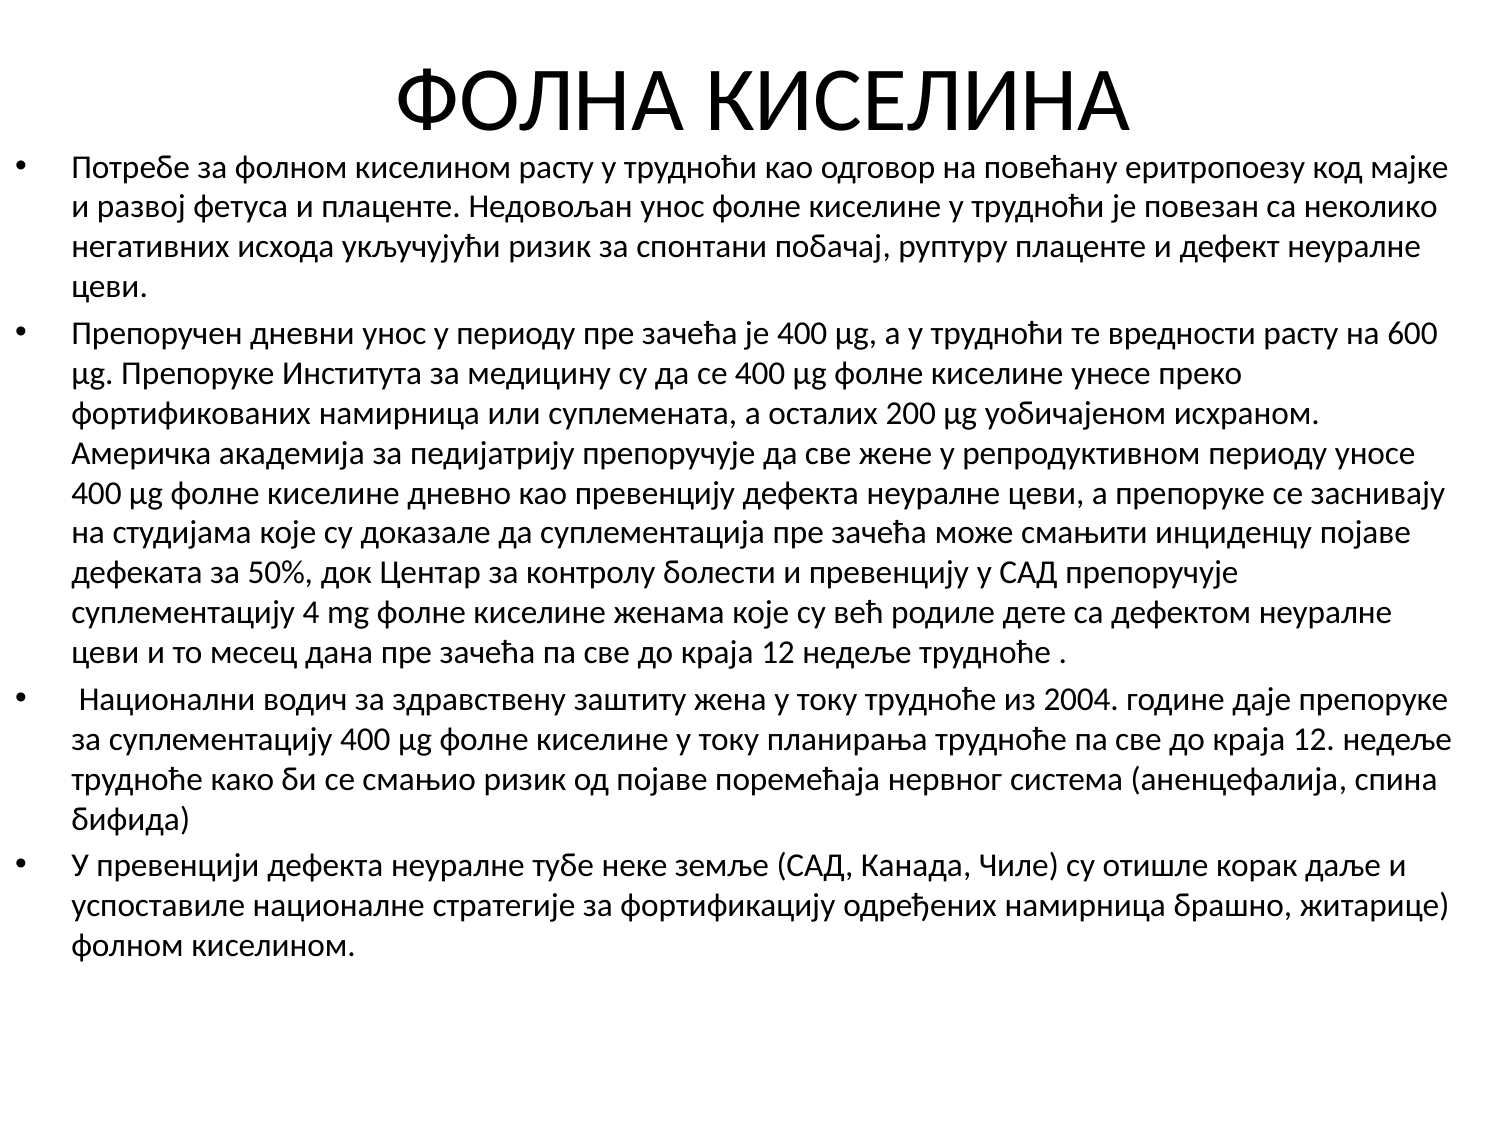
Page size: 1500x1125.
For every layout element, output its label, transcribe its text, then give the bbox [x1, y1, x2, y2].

list Потребе за фолном киселином расту у трудноћи као одговор на повећану еритропоезу код мајке и развој фетуса и плаценте. Недовољан унос фолне киселине у трудноћи је повезан са неколико негативних исхода укључујући ризик за спонтани побачај, руптуру плаценте и дефект неуралне цеви. Препоручен дневни унос у периоду пре зачећа је 400 μg, а у трудноћи те вредности расту на 600 μg. Препоруке Института за медицину су да се 400 μg фолне киселине унесе преко фортификованих намирница или суплемената, а осталих 200 μg уобичајеном исхраном. Америчка академија за педијатрију препоручује да све жене у репродуктивном периоду уносе 400 μg фолне киселине дневно као превенцију дефекта неуралне цеви, а препоруке се заснивају на студијама које су доказале да суплементација пре зачећа може смањити инциденцу појаве дефеката за 50%, док Центар за контролу болести и превенцију у САД препоручује суплементацију 4 mg фолне киселине женама које су већ родиле дете са дефектом неуралне цеви и то месец дана пре зачећа па све до краја 12 недеље трудноће . Национални водич за здравствену заштиту жена у току трудноће из 2004. године даје препоруке за суплементацију 400 μg фолне киселине у току планирања трудноће па све до краја 12. недеље трудноће како би се смањио ризик од појаве поремећаја нервног система (аненцефалија, спина бифида) У превенцији дефекта неуралне тубе неке земље (САД, Канада, Чиле) су отишле корак даље и успоставиле националне стратегије за фортификацију одређених намирница брашно, житарице) фолном киселином. [0, 137, 1471, 1059]
title ФОЛНА КИСЕЛИНА [88, 0, 1439, 137]
